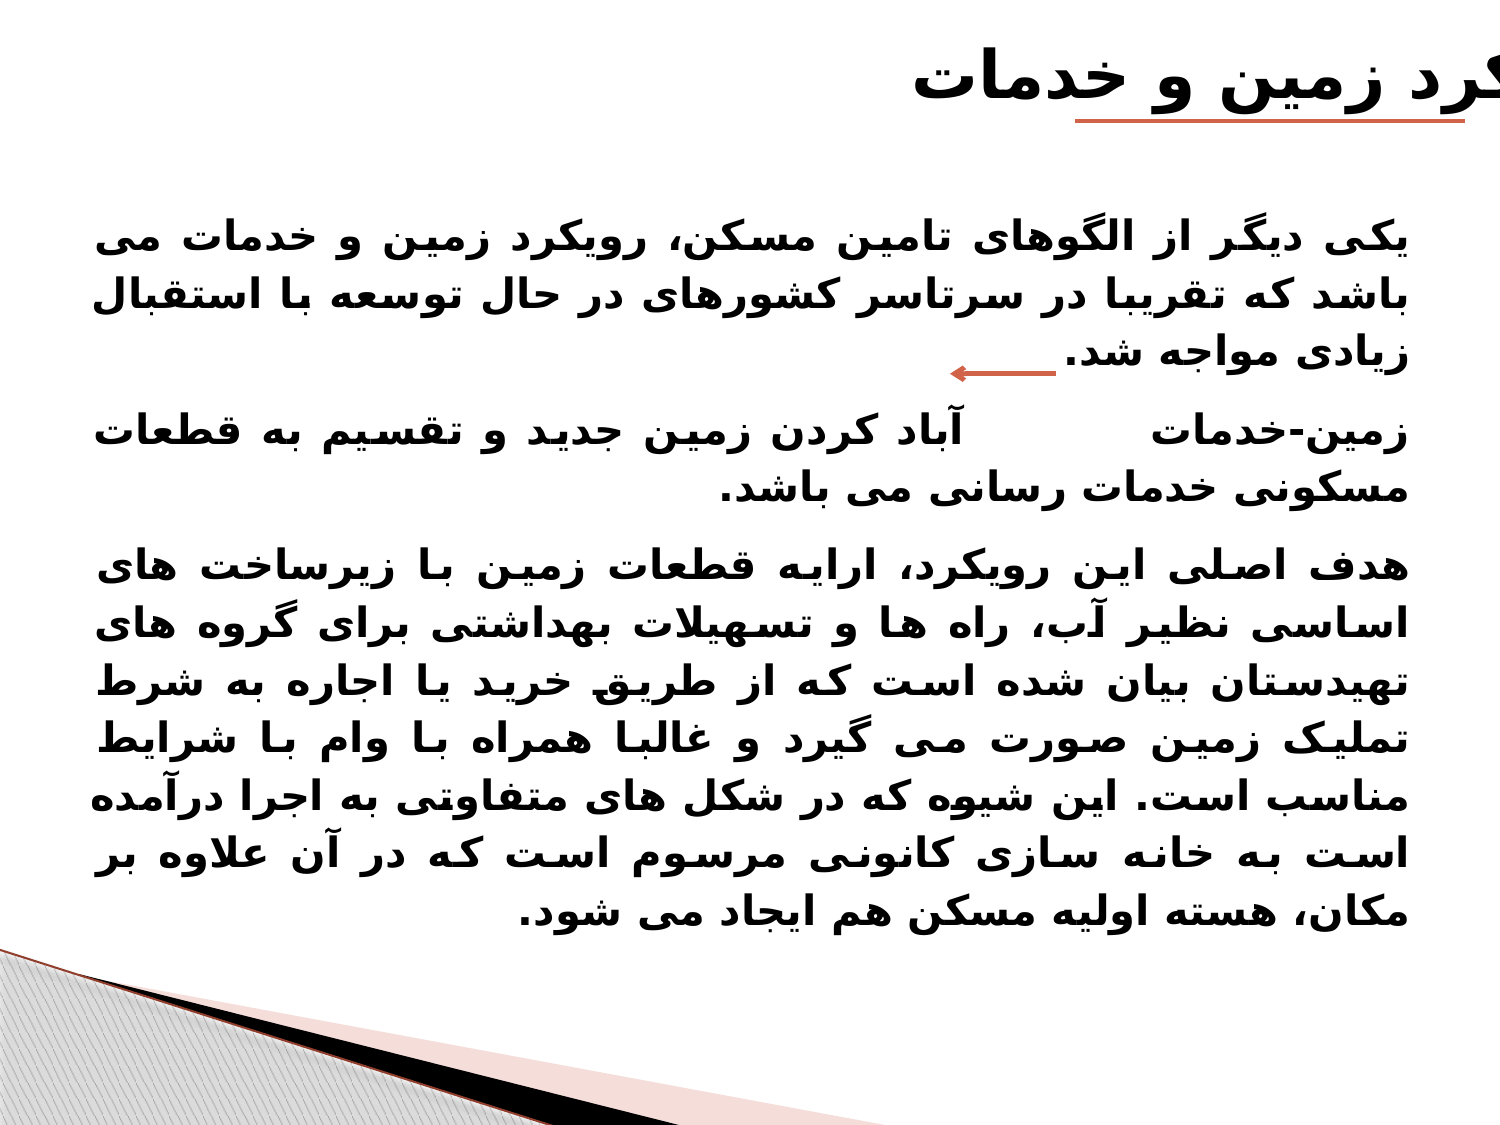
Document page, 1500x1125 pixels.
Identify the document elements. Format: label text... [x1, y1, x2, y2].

text_box رویکرد زمین و خدمات [896, 12, 1500, 120]
text_box یکی دیگر از الگوهای تامین مسکن، رویکرد زمین و خدمات می باشد که تقریبا در سرتاسر کشورهای در حال توسعه با استقبال زیادی مواجه شد. زمین-خدمات آباد کردن زمین جدید و تقسیم به قطعات مسکونی خدمات رسانی می باشد. هدف اصلی این رویکرد، ارایه قطعات زمین با زیرساخت های اساسی نظیر آب، راه ها و تسهیلات بهداشتی برای گروه های تهیدستان بیان شده است که از طریق خرید یا اجاره به شرط تملیک زمین صورت می گیرد و غالبا همراه با وام با شرایط مناسب است. این شیوه که در شکل های متفاوتی به اجرا درآمده است به خانه سازی کانونی مرسوم است که در آن علاوه بر مکان، هسته اولیه مسکن هم ایجاد می شود. [74, 194, 1425, 941]
